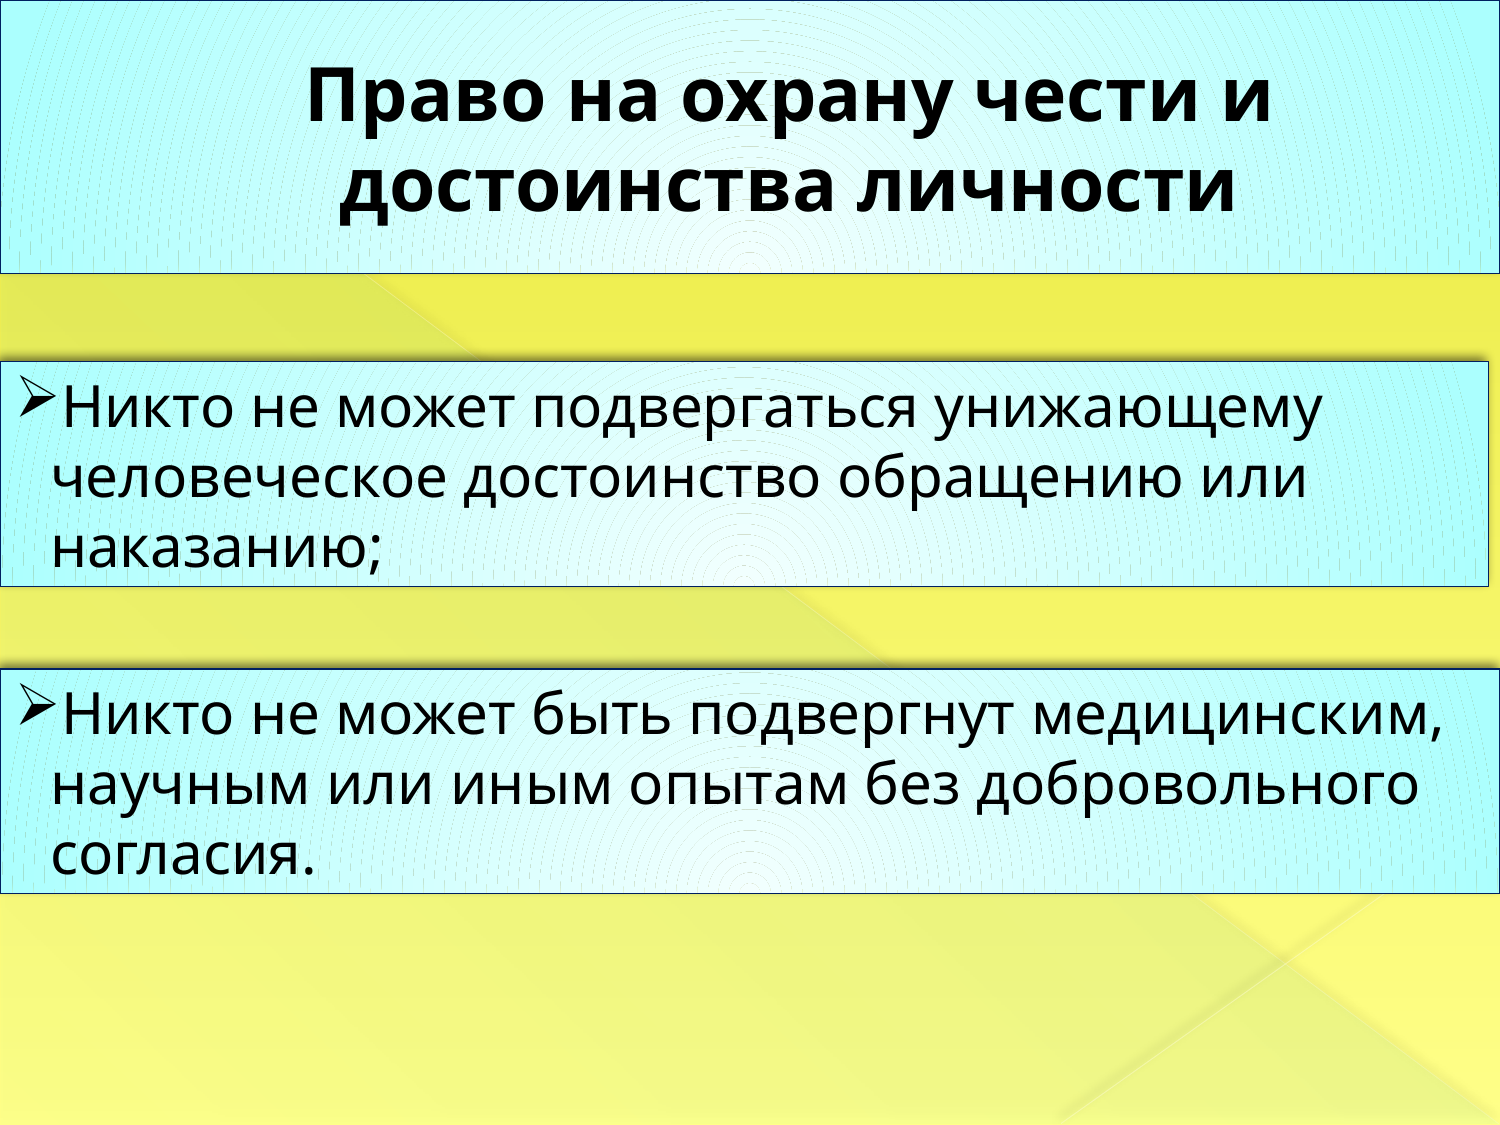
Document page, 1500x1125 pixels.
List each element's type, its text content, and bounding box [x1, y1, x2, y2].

title Право на охрану чести и достоинства личности [0, 0, 1500, 274]
text_box Никто не может быть подвергнут медицинским, научным или иным опытам без добровольного согласия. [0, 668, 1500, 894]
text_box Никто не может подвергаться унижающему человеческое достоинство обращению или наказанию; [0, 361, 1489, 587]
